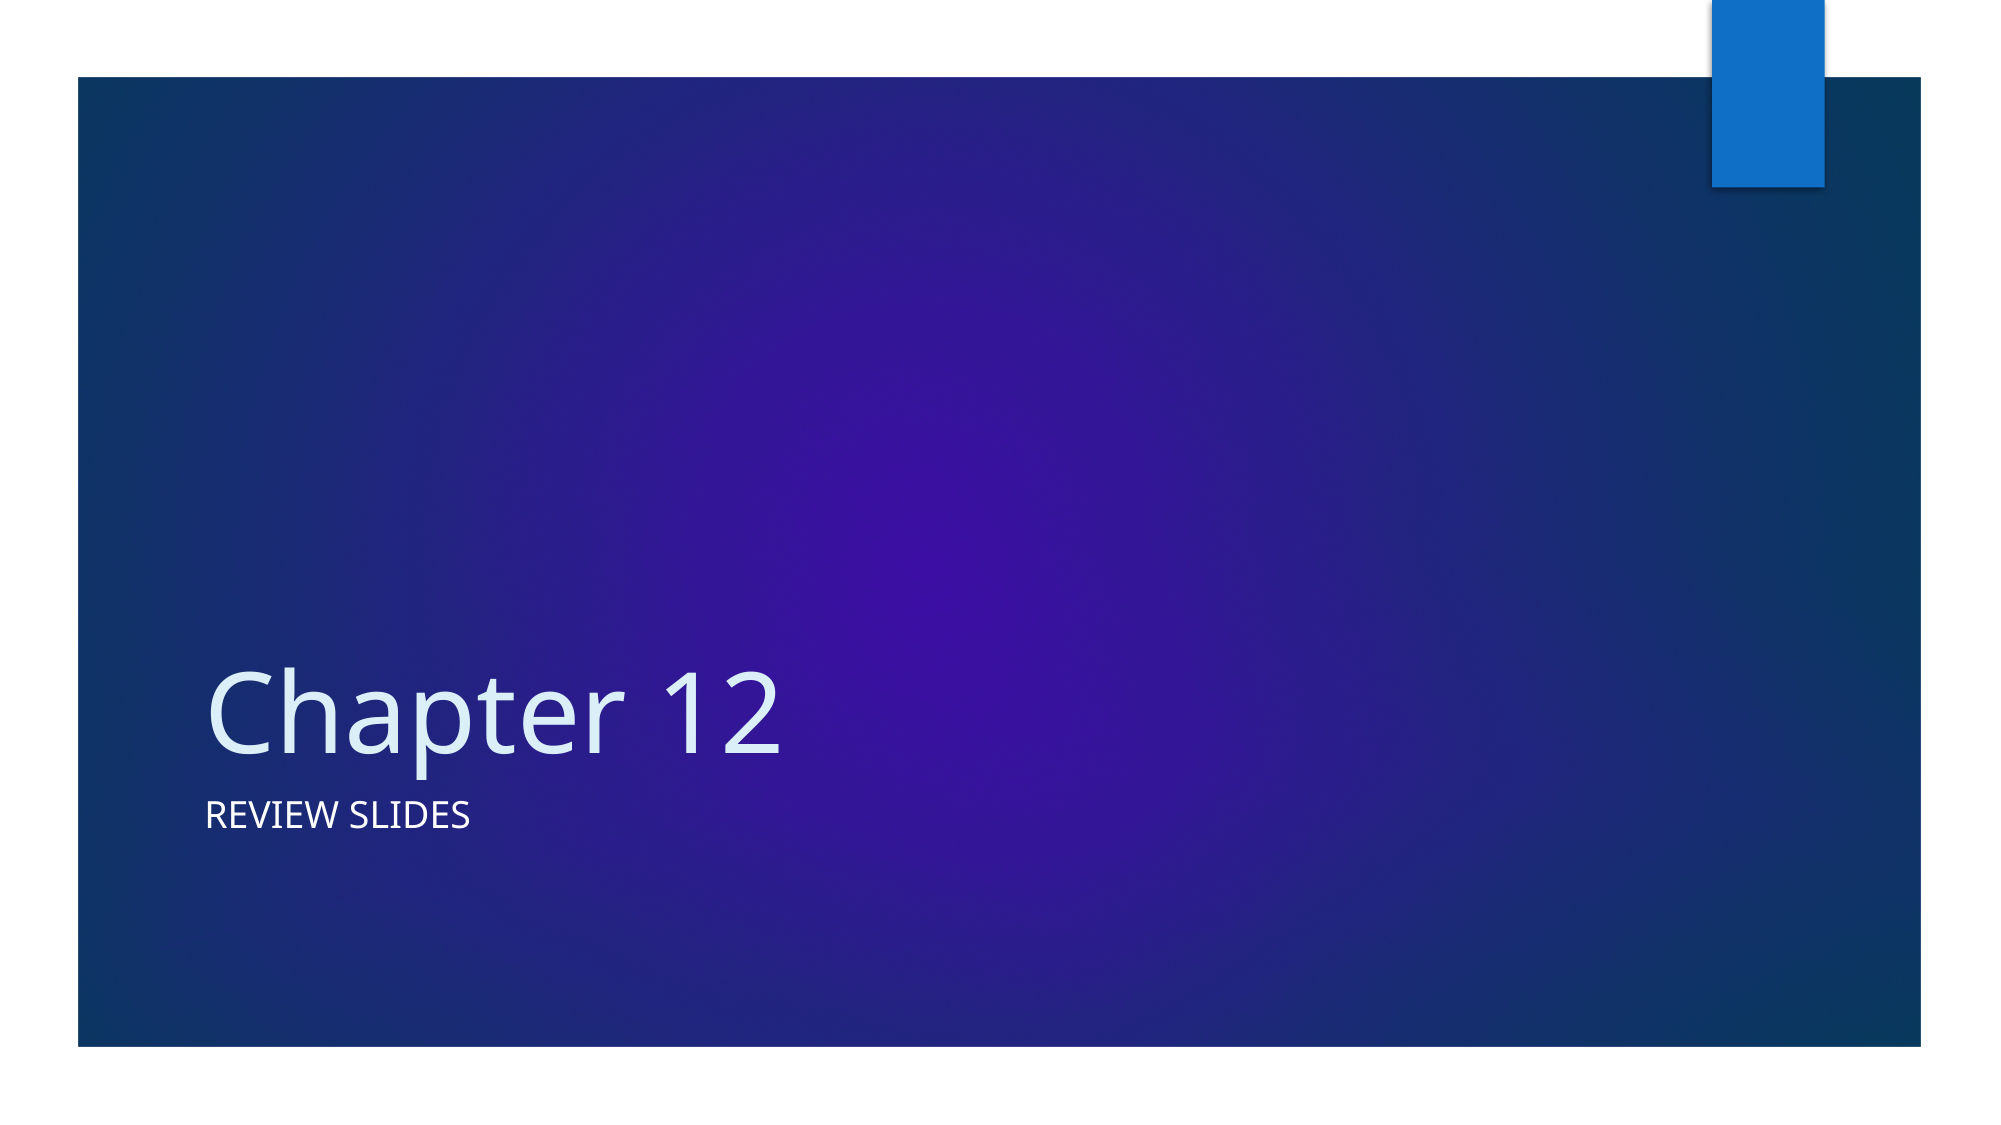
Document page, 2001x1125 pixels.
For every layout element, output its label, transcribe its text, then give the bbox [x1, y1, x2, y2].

subtitle Review Slides [189, 783, 1638, 925]
title Chapter 12 [189, 344, 1638, 783]
